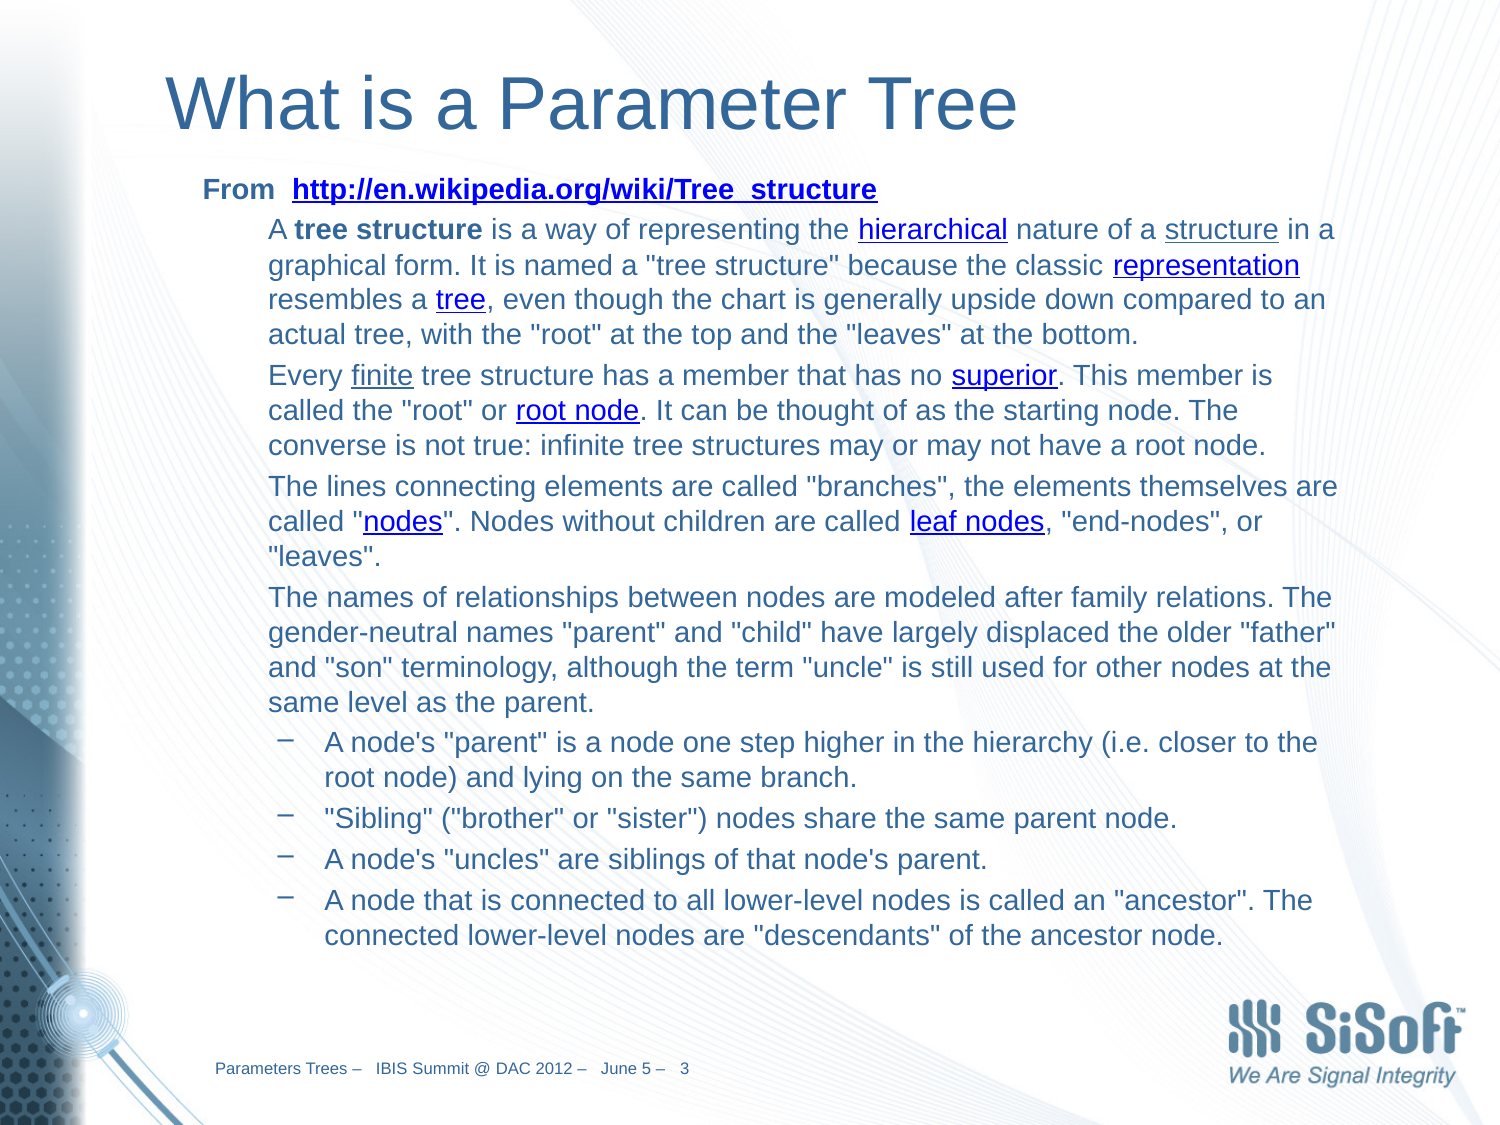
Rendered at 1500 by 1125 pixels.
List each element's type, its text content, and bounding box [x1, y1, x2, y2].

title What is a Parameter Tree [150, 24, 1300, 175]
footer Parameters Trees – IBIS Summit @ DAC 2012 – June 5 – 3 [200, 1050, 975, 1104]
picture [0, 0, 1500, 1125]
list From http://en.wikipedia.org/wiki/Tree_structure A tree structure is a way of representing the hierarchical nature of a structure in a graphical form. It is named a "tree structure" because the classic representation resembles a tree, even though the chart is generally upside down compared to an actual tree, with the "root" at the top and the "leaves" at the bottom. Every finite tree structure has a member that has no superior. This member is called the "root" or root node. It can be thought of as the starting node. The converse is not true: infinite tree structures may or may not have a root node. The lines connecting elements are called "branches", the elements themselves are called "nodes". Nodes without children are called leaf nodes, "end-nodes", or "leaves". The names of relationships between nodes are modeled after family relations. The gender-neutral names "parent" and "child" have largely displaced the older "father" and "son" terminology, although the term "uncle" is still used for other nodes at the same level as the parent. A node's "parent" is a node one step higher in the hierarchy (i.e. closer to the root node) and lying on the same branch. "Sibling" ("brother" or "sister") nodes share the same parent node. A node's "uncles" are siblings of that node's parent. A node that is connected to all lower-level nodes is called an "ancestor". The connected lower-level nodes are "descendants" of the ancestor node. [187, 162, 1363, 963]
